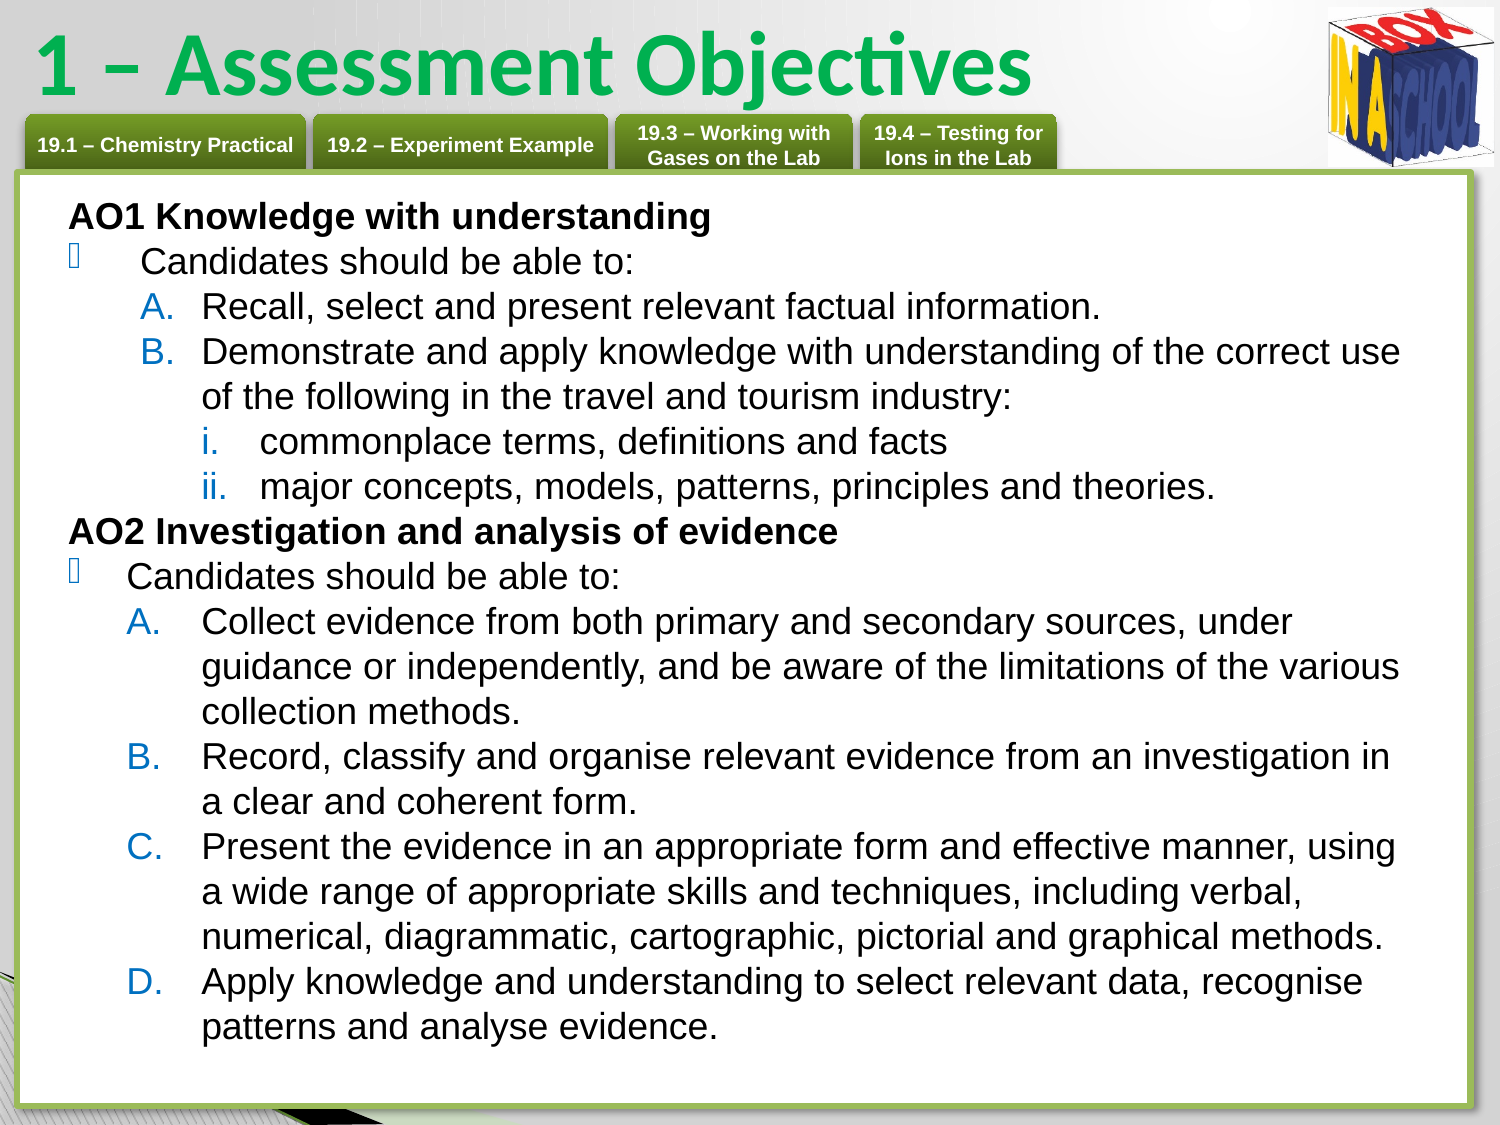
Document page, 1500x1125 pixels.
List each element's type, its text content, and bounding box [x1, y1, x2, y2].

picture [1328, 7, 1495, 167]
text_box AO1 Knowledge with understanding Candidates should be able to: Recall, select and present relevant factual information. Demonstrate and apply knowledge with understanding of the correct use of the following in the travel and tourism industry: commonplace terms, definitions and facts major concepts, models, patterns, principles and theories. AO2 Investigation and analysis of evidence Candidates should be able to: Collect evidence from both primary and secondary sources, under guidance or independently, and be aware of the limitations of the various collection methods. Record, classify and organise relevant evidence from an investigation in a clear and coherent form. Present the evidence in an appropriate form and effective manner, using a wide range of appropriate skills and techniques, including verbal, numerical, diagrammatic, cartographic, pictorial and graphical methods. Apply knowledge and understanding to select relevant data, recognise patterns and analyse evidence. [53, 184, 1436, 1055]
title 1 – Assessment Objectives [17, 7, 1235, 110]
picture [281, 1114, 303, 1125]
